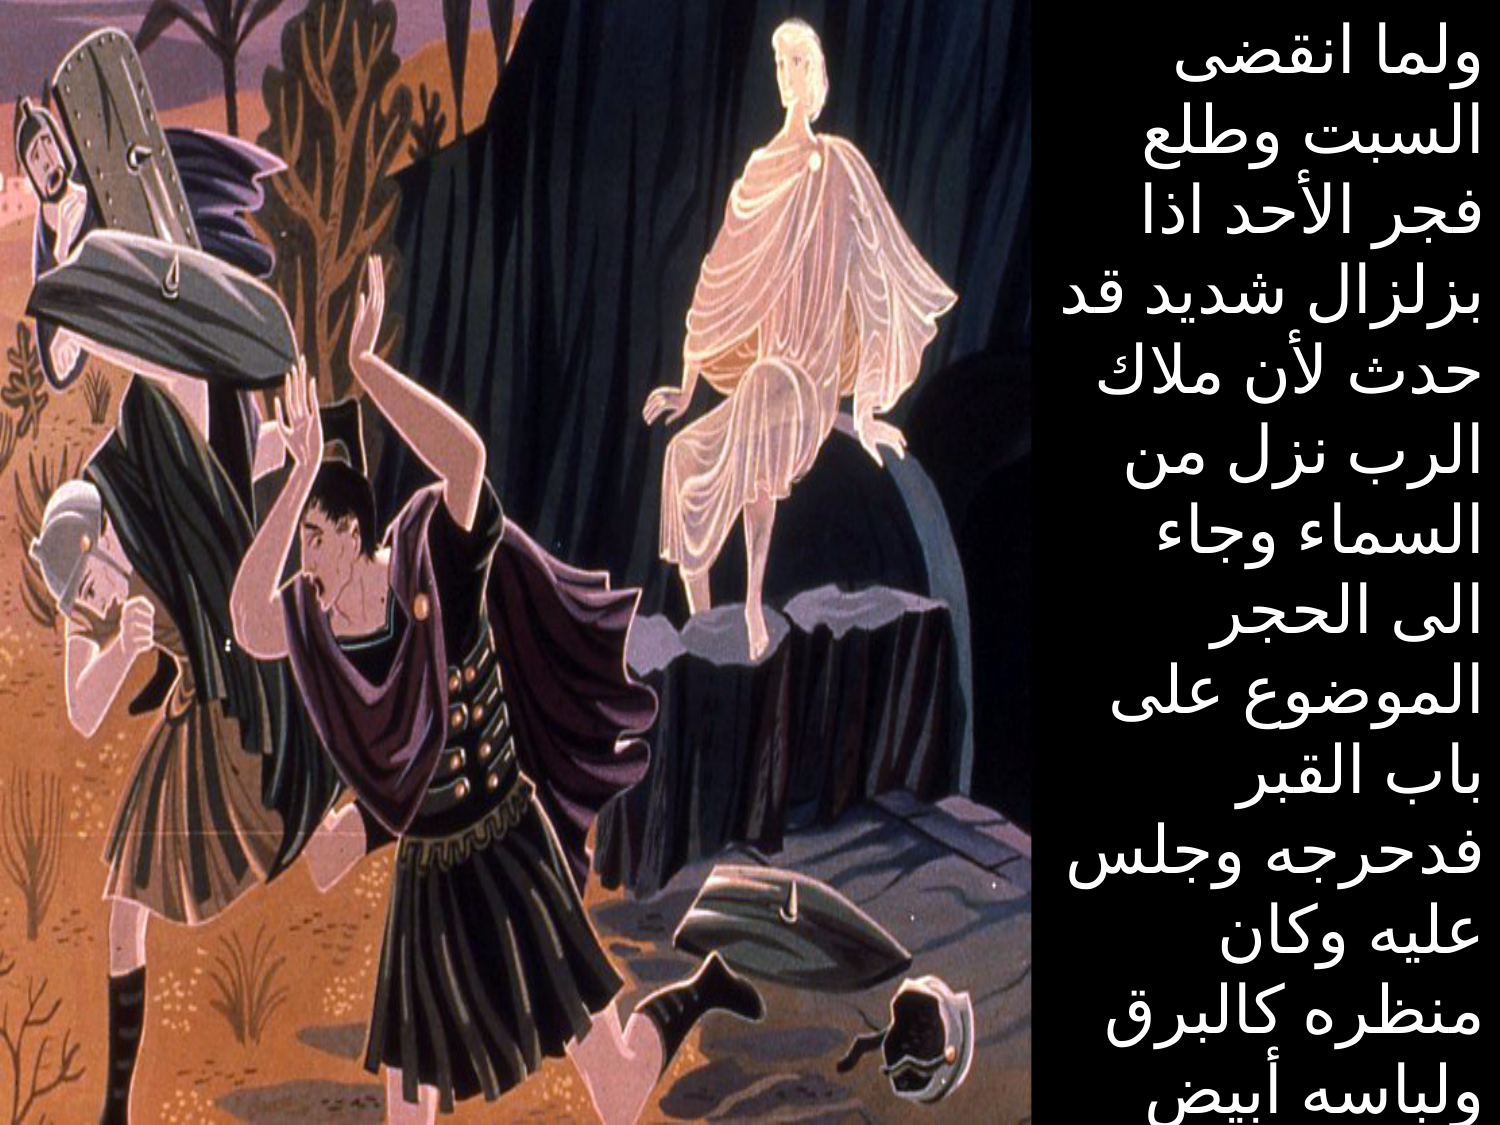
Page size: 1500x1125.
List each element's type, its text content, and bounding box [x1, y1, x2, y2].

picture [0, 0, 1032, 1125]
text_box ولما انقضى السبت وطلع فجر الأحد اذا بزلزال شديد قد حدث لأن ملاك الرب نزل من السماء وجاء الى الحجر الموضوع على باب القبر فدحرجه وجلس عليه وكان منظره كالبرق ولباسه أبيض كالثلج فارتعد الحرس خوفا وهربوا [1032, 0, 1500, 1125]
